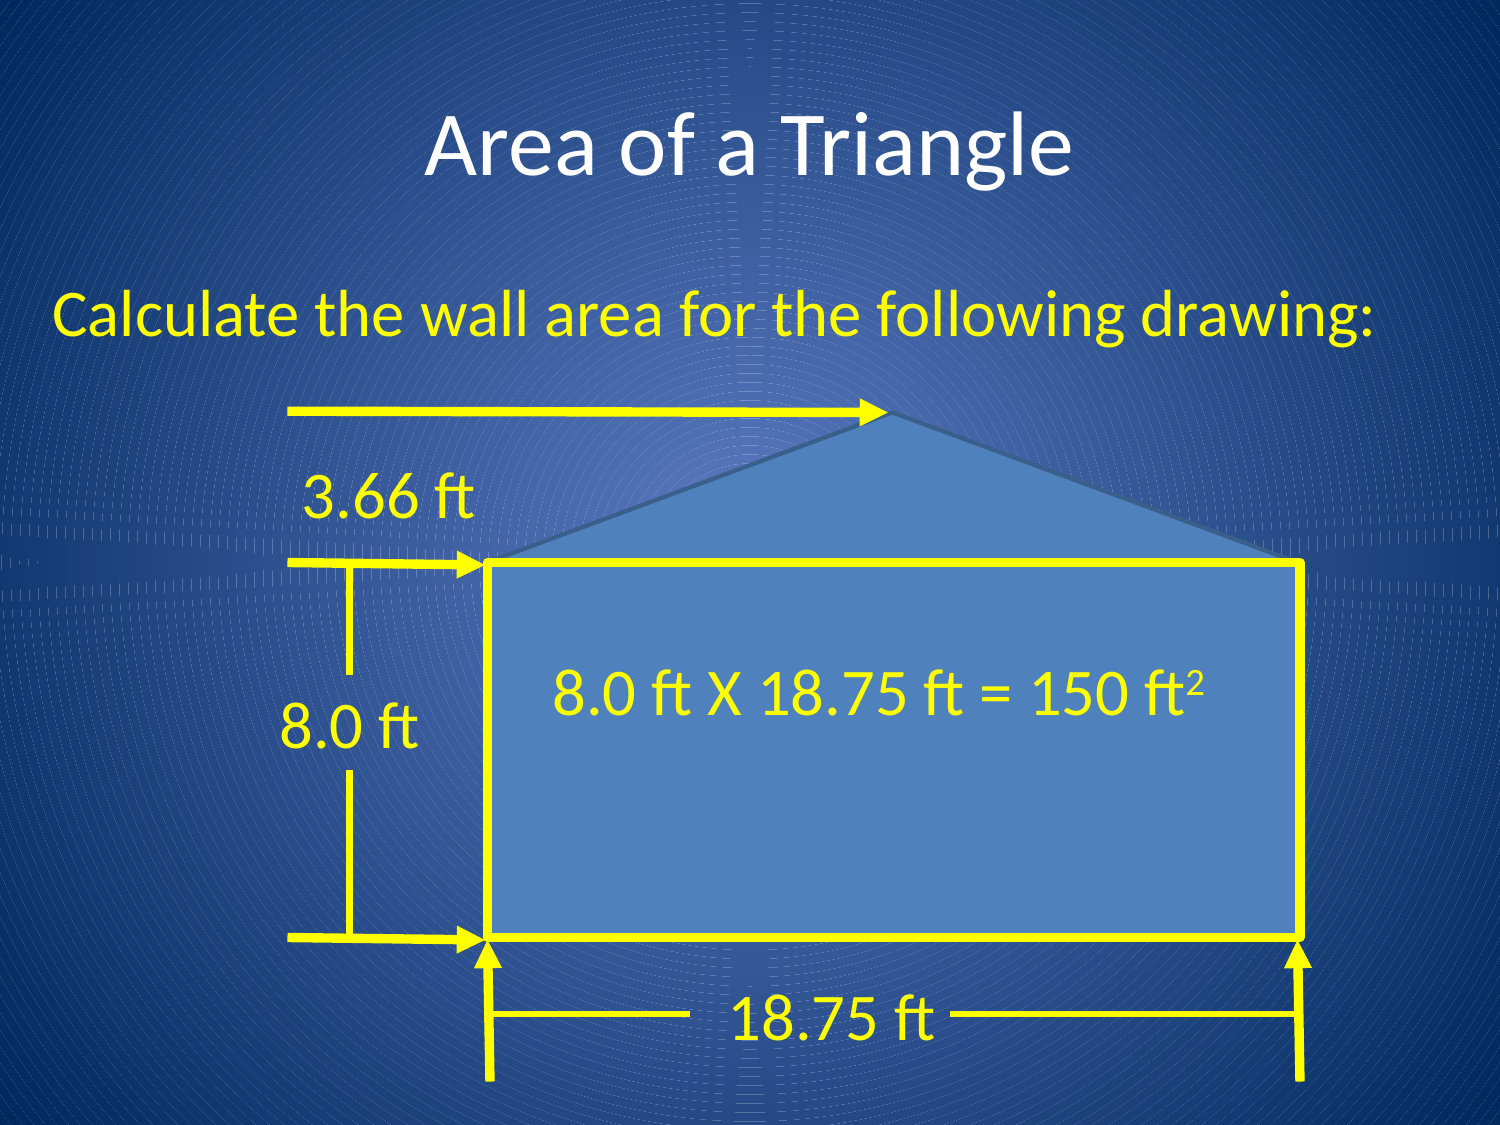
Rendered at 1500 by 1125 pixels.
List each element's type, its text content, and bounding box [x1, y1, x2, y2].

title Area of a Triangle [75, 45, 1425, 233]
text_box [287, 562, 486, 566]
text_box [487, 410, 1297, 560]
text_box 8.0 ft [264, 674, 435, 770]
text_box [485, 560, 1302, 939]
text_box 18.75 ft [712, 966, 951, 1061]
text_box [487, 939, 491, 1082]
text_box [1297, 939, 1301, 1013]
list Calculate the wall area for the following drawing: [37, 262, 1450, 1005]
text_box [287, 937, 347, 941]
text_box 8.0 ft X 18.75 ft = 150 ft2 [537, 641, 1235, 737]
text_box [1297, 1020, 1301, 1082]
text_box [352, 937, 486, 941]
text_box 3.66 ft [287, 444, 491, 540]
